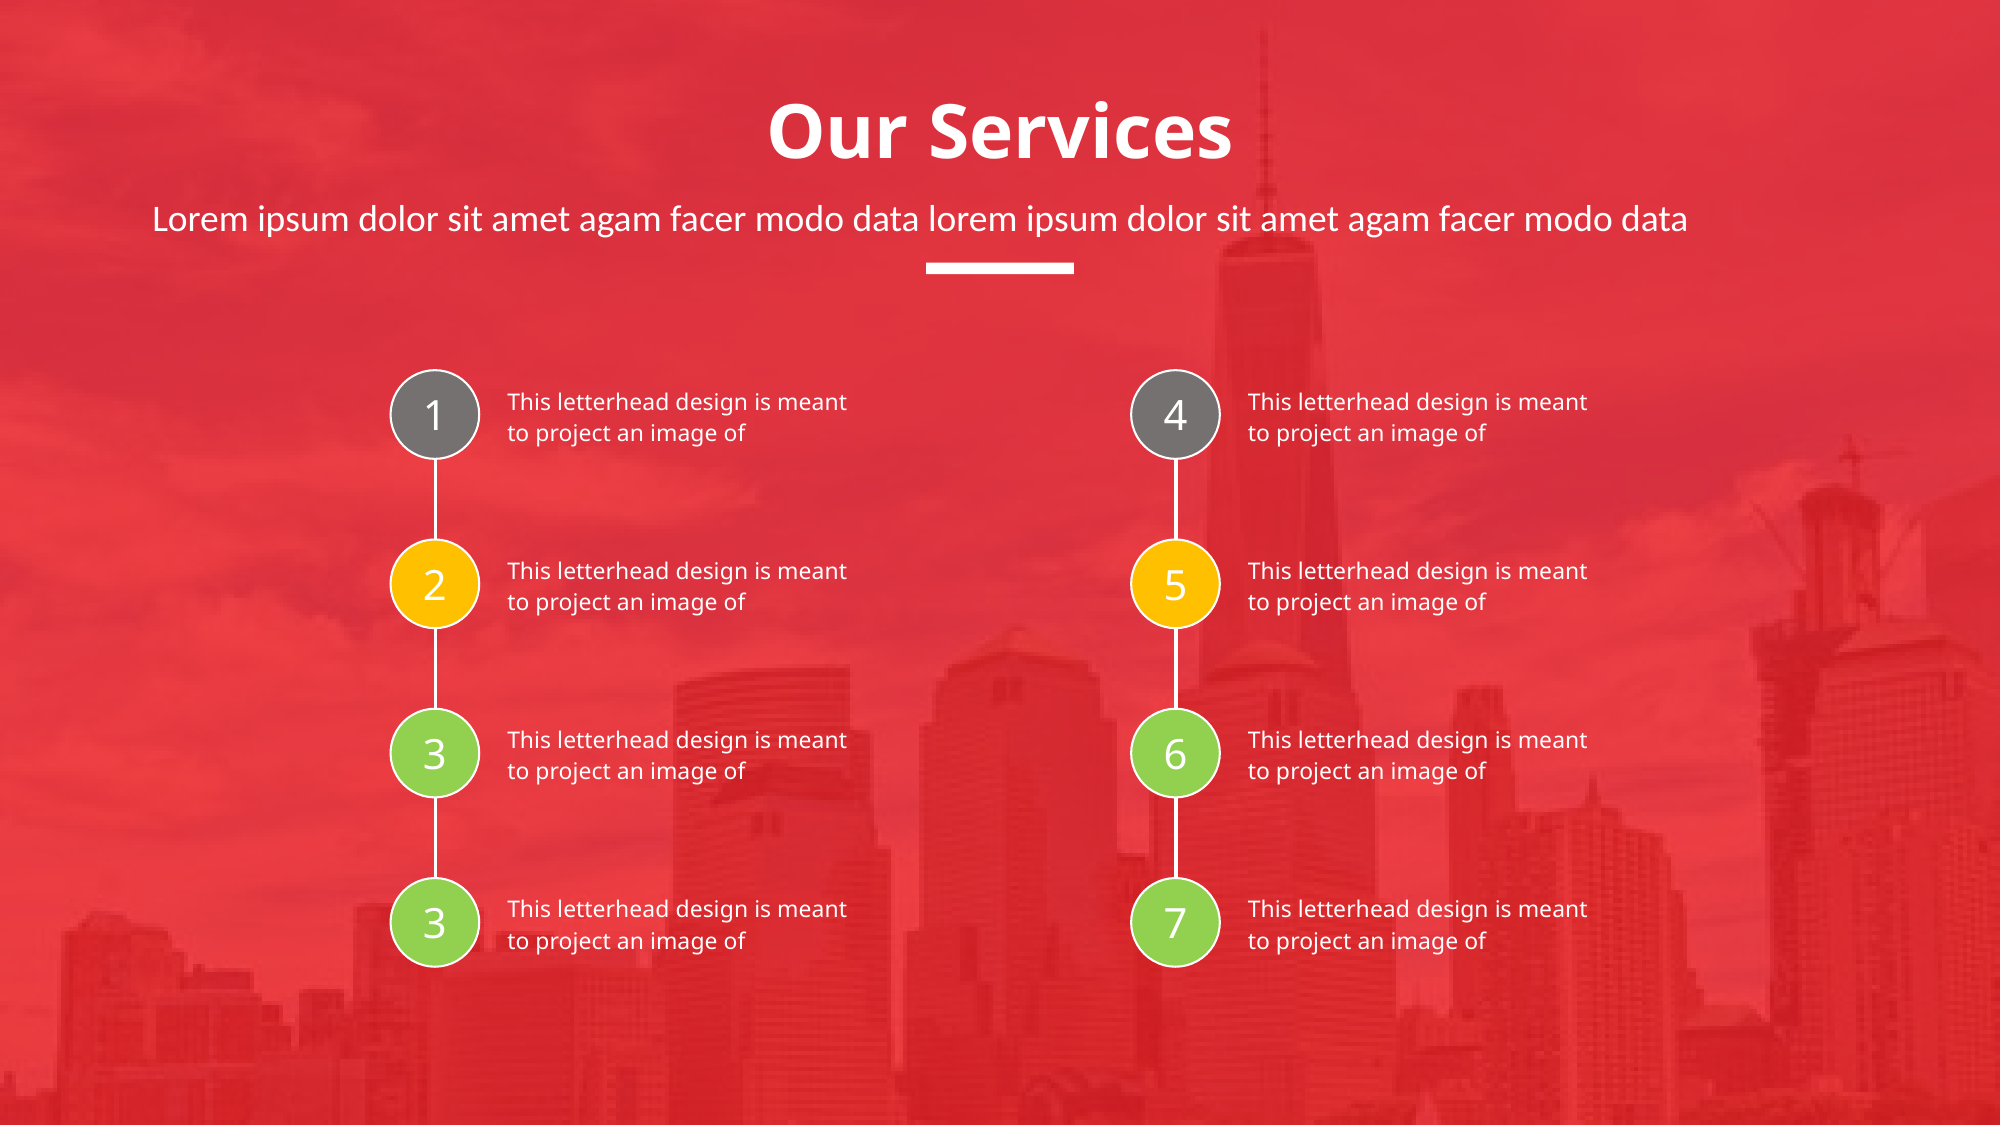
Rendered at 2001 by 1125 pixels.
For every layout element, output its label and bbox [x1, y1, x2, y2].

text_box [390, 370, 1610, 967]
picture [0, 0, 2000, 1125]
